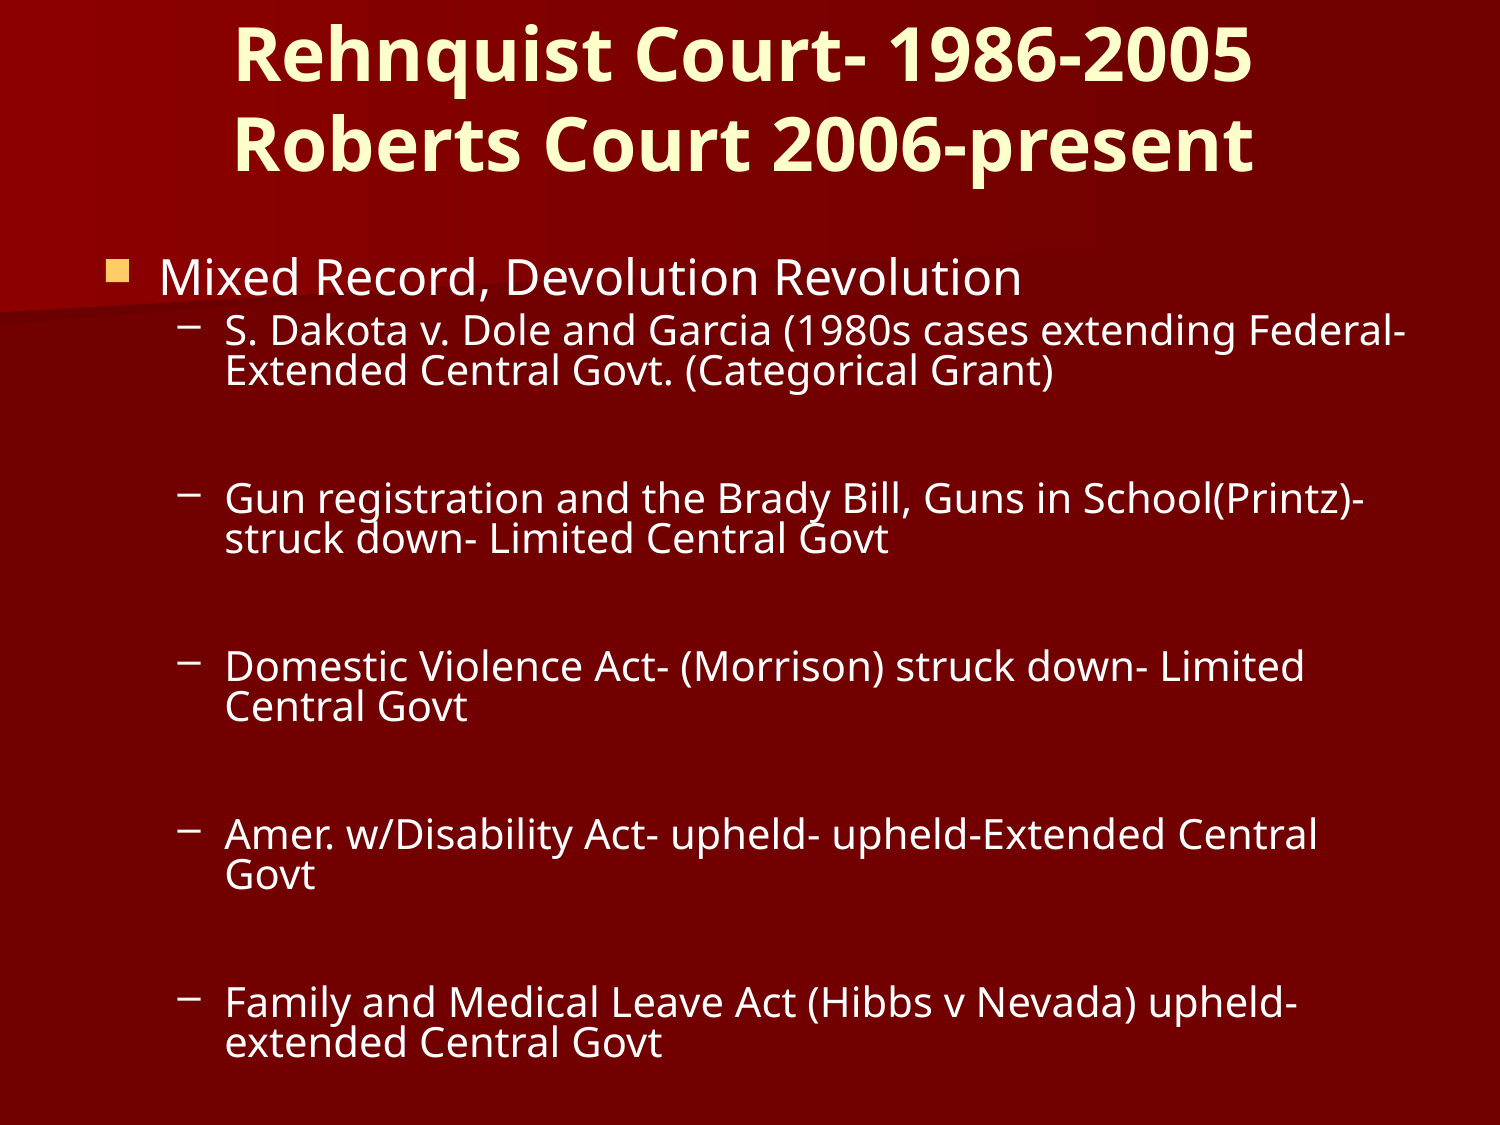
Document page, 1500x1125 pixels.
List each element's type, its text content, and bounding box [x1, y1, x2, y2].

list Mixed Record, Devolution Revolution S. Dakota v. Dole and Garcia (1980s cases extending Federal- Extended Central Govt. (Categorical Grant) Gun registration and the Brady Bill, Guns in School(Printz)- struck down- Limited Central Govt Domestic Violence Act- (Morrison) struck down- Limited Central Govt Amer. w/Disability Act- upheld- upheld-Extended Central Govt Family and Medical Leave Act (Hibbs v Nevada) upheld- extended Central Govt [87, 249, 1426, 1076]
title Rehnquist Court- 1986-2005 Roberts Court 2006-present [74, 37, 1413, 156]
